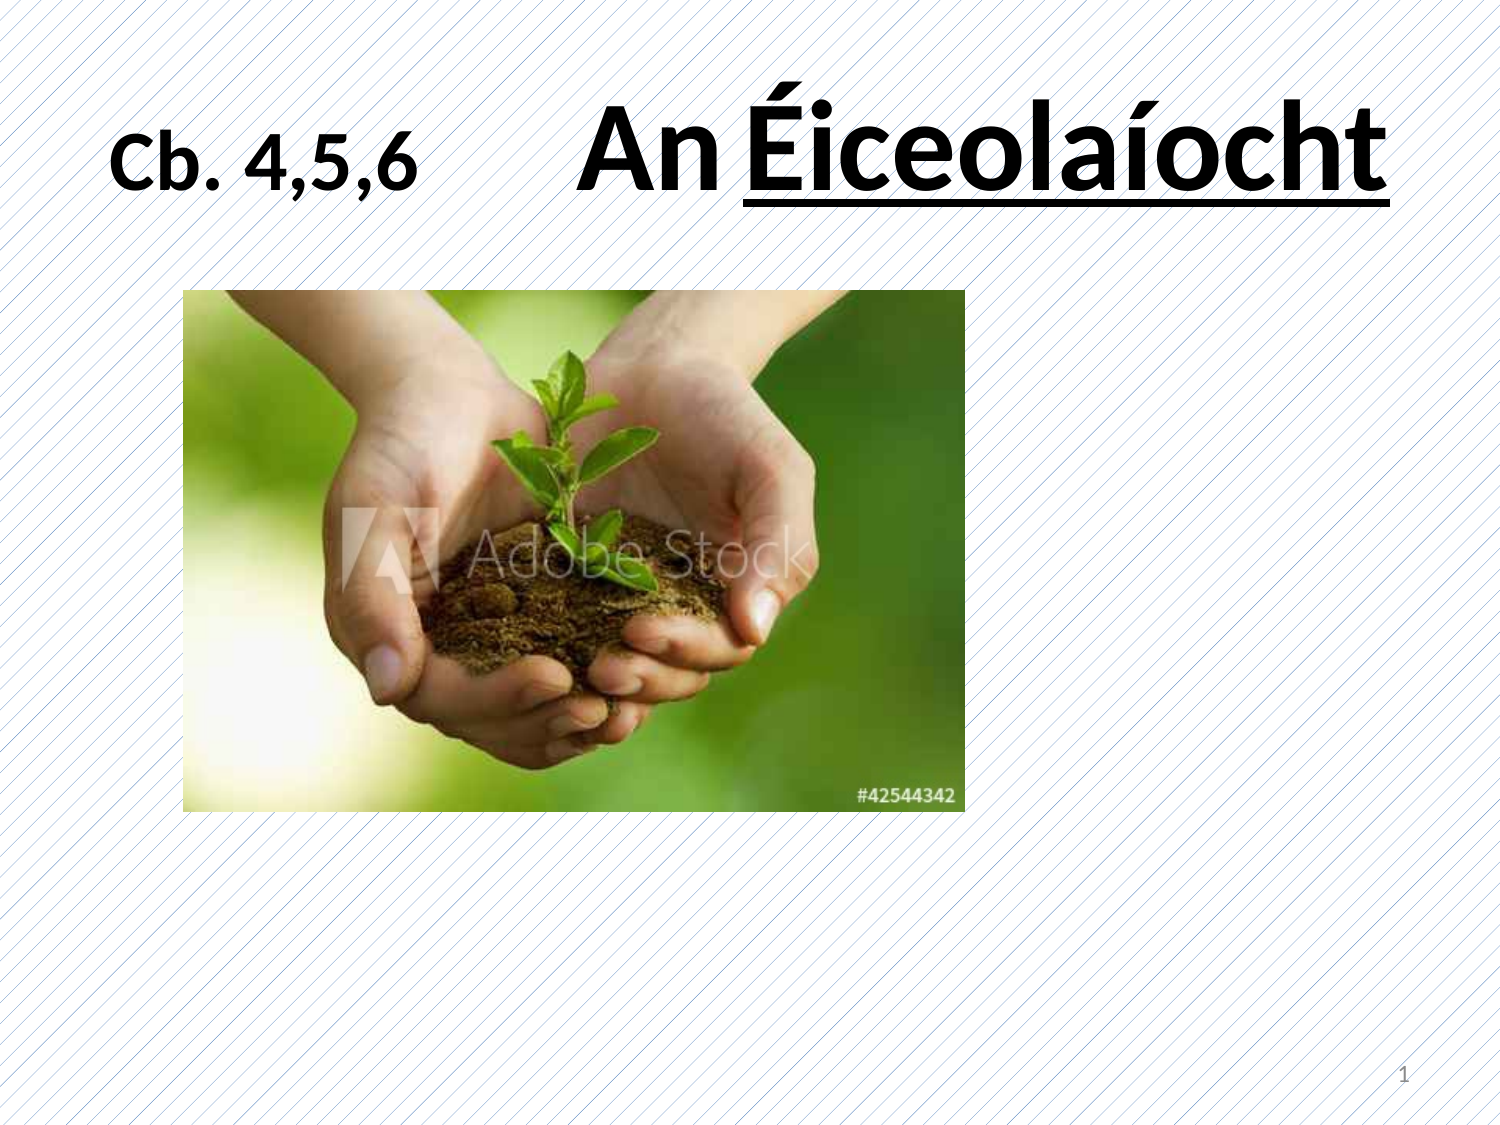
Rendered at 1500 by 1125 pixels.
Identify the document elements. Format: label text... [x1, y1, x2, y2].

picture [182, 290, 965, 812]
title Cb. 4,5,6 An Éiceolaíocht [75, 45, 1425, 233]
slide_number 1 [1074, 1042, 1425, 1103]
